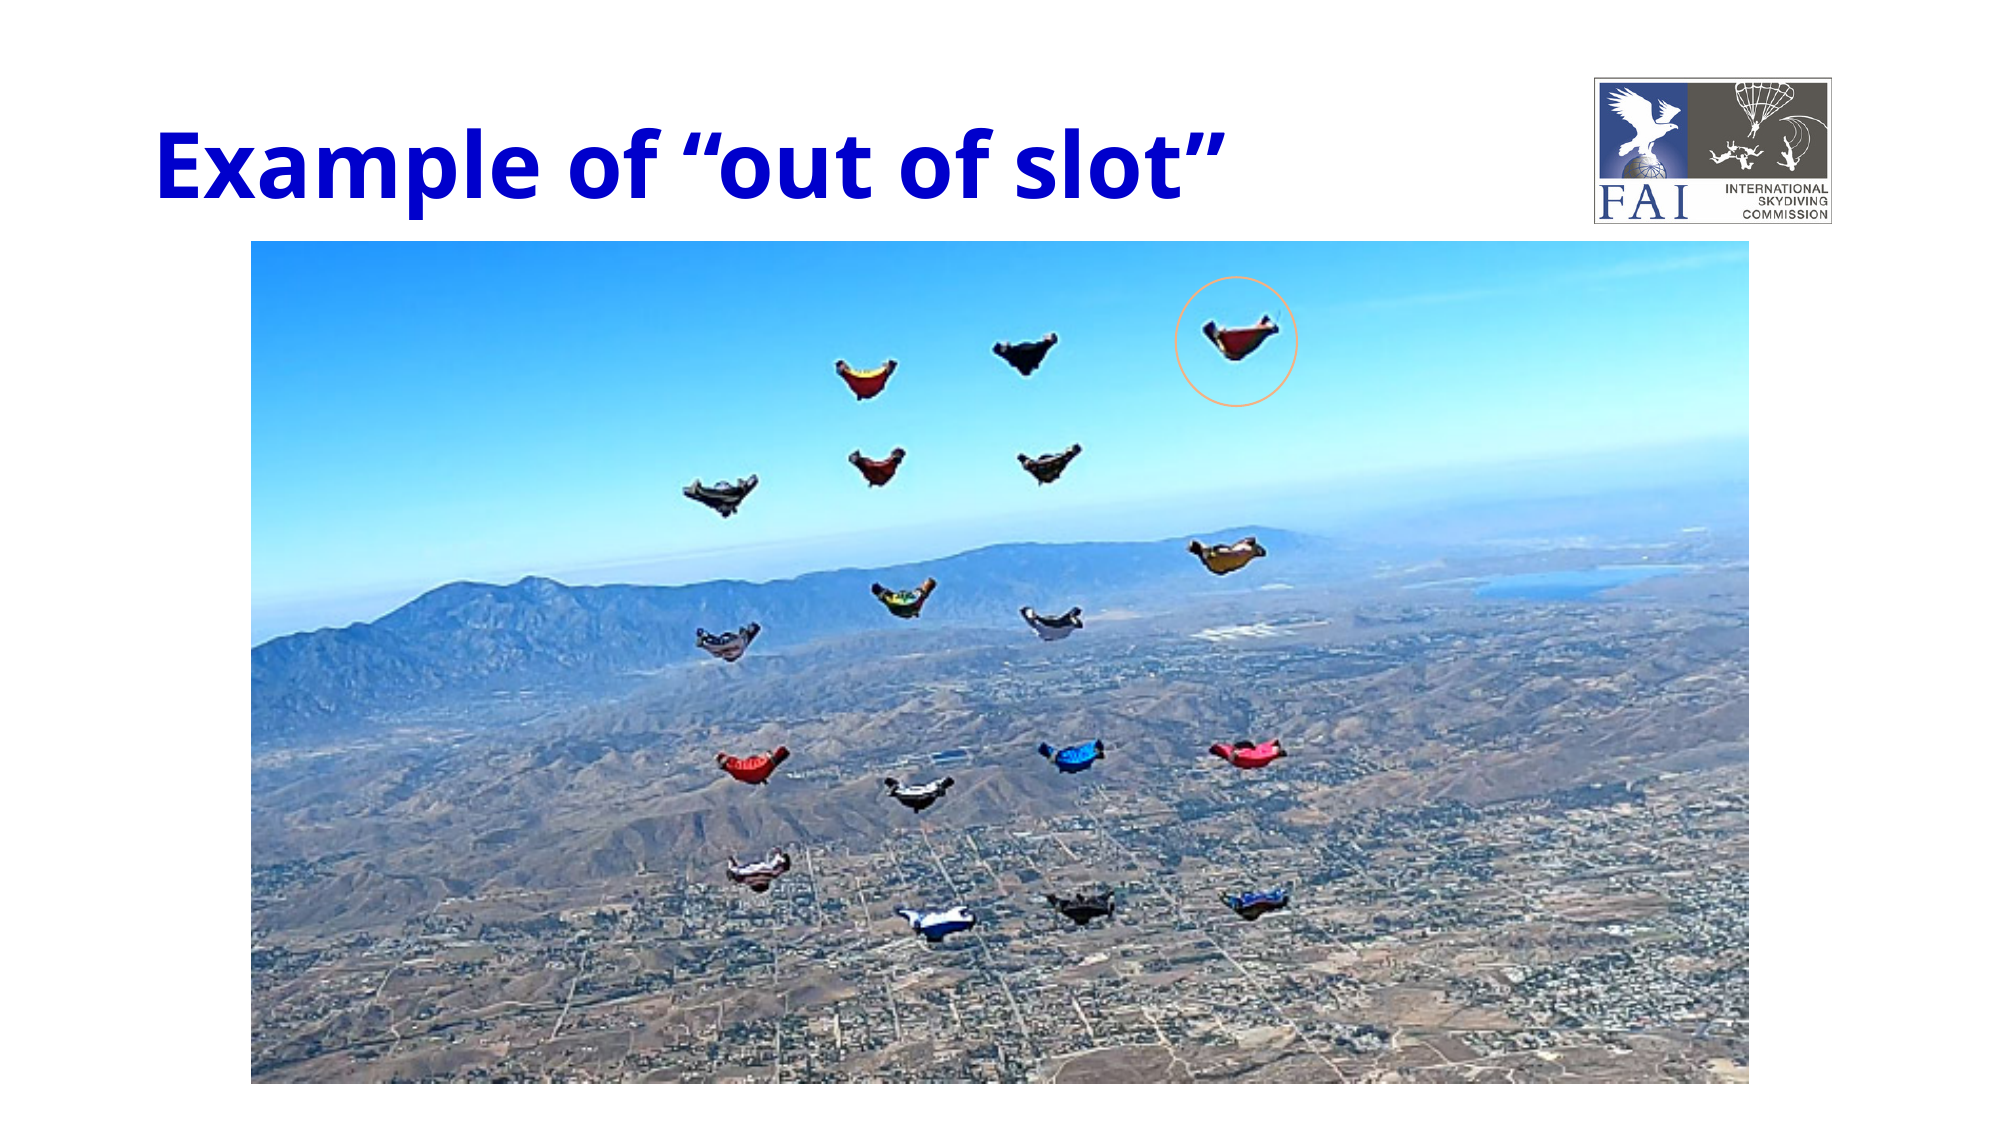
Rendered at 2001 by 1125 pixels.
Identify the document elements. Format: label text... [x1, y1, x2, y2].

picture [1594, 77, 1832, 224]
title Example of “out of slot” [137, 59, 1863, 278]
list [251, 241, 1749, 1084]
